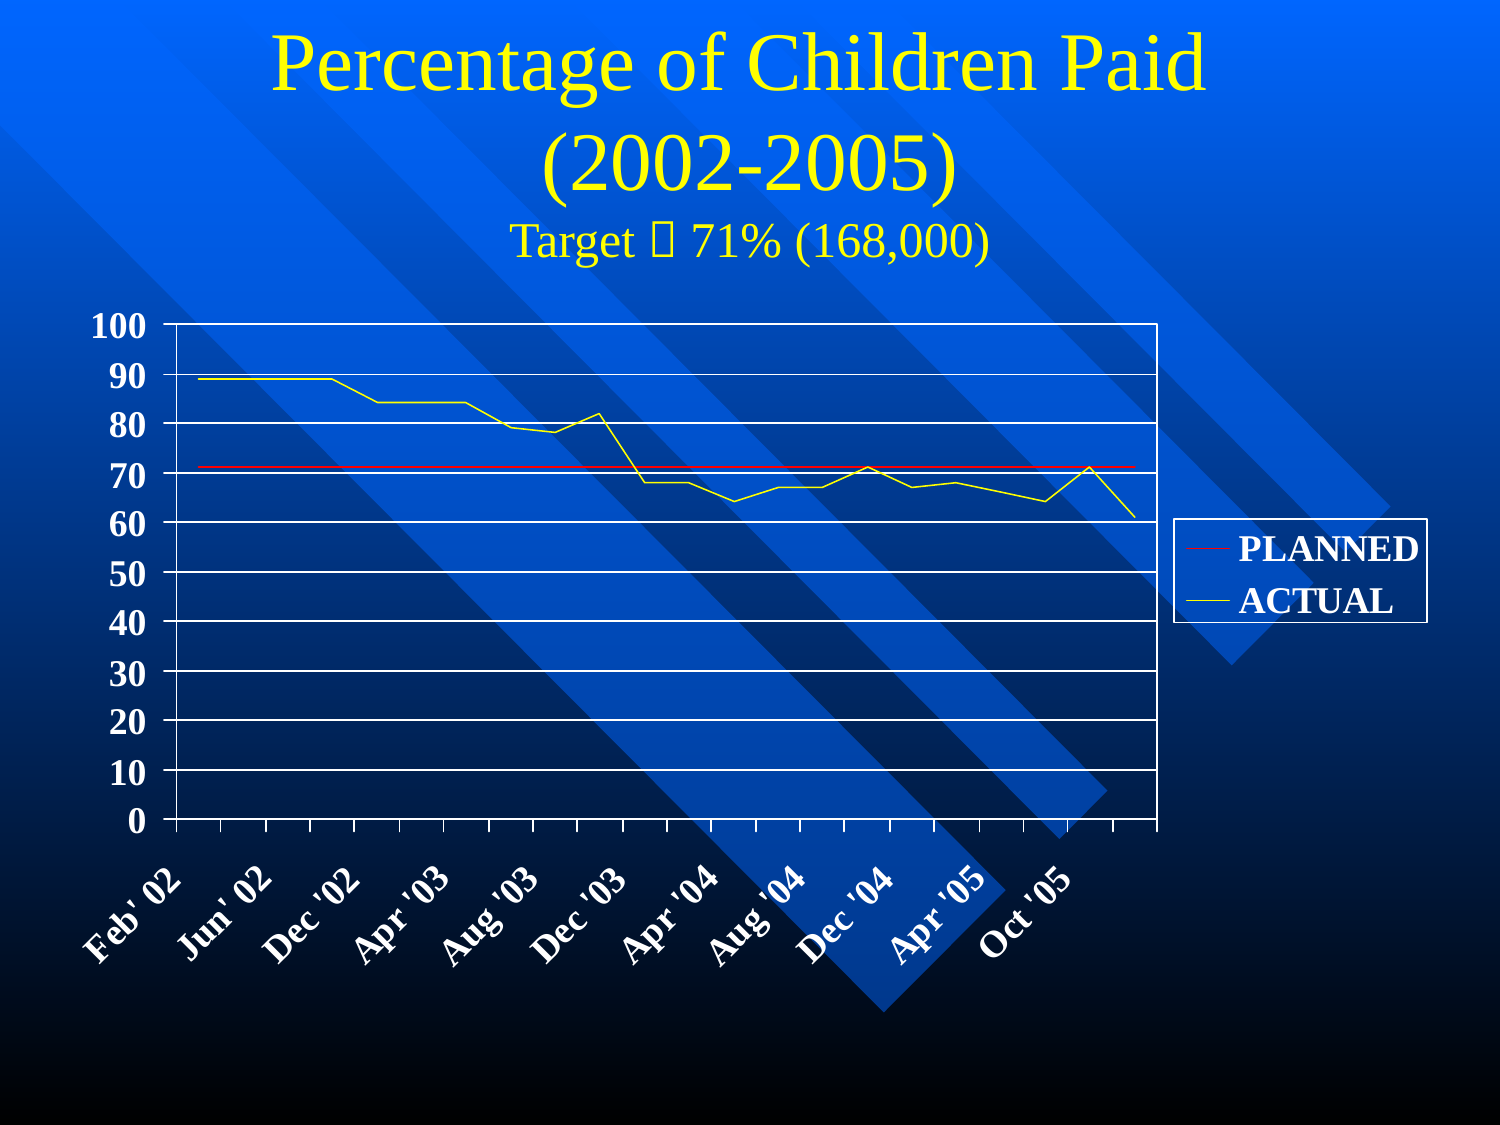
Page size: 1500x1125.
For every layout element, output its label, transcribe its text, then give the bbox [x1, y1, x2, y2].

title Percentage of Children Paid (2002-2005) Target  71% (168,000) [112, 37, 1388, 238]
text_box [47, 268, 1444, 1005]
